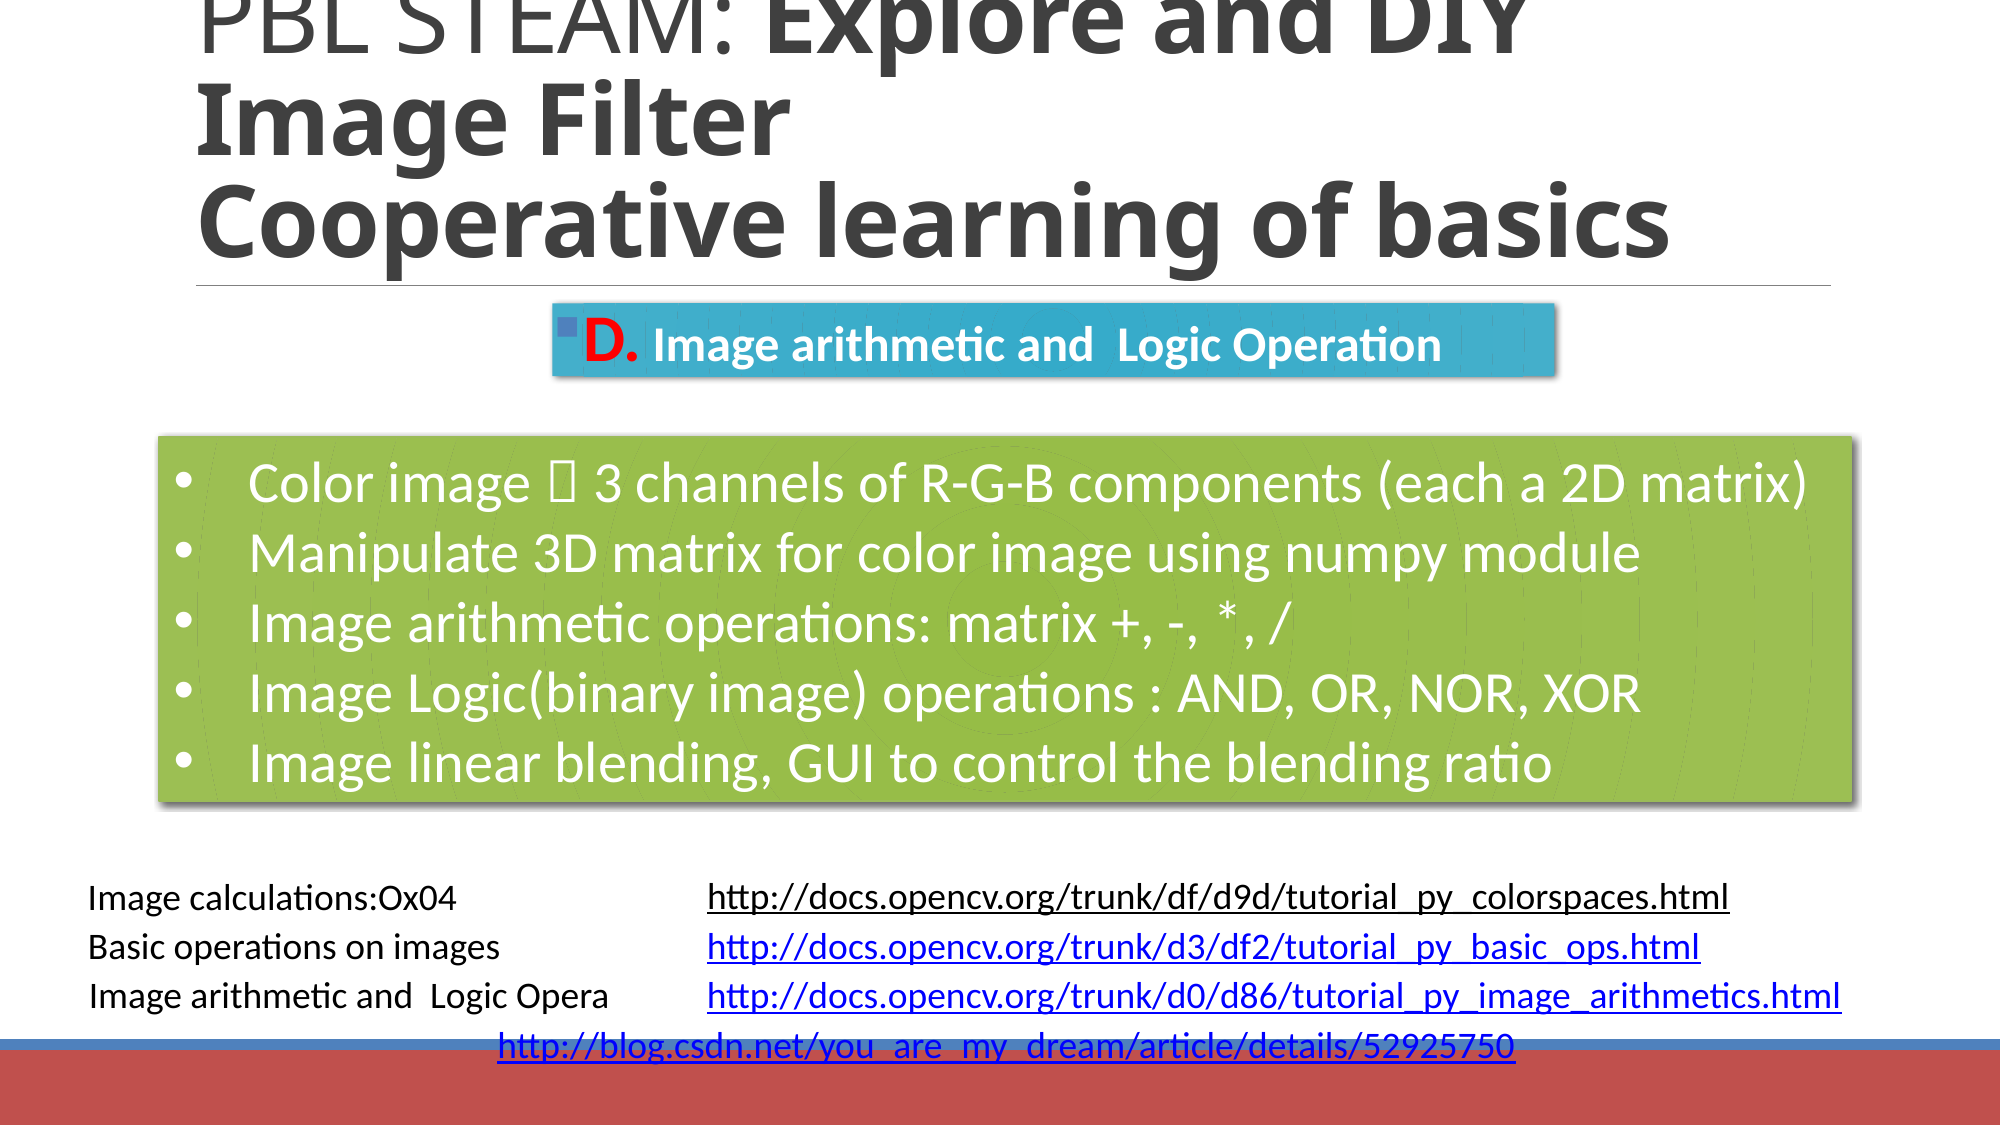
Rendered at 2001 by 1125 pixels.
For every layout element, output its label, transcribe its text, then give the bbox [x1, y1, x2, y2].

text_box Image arithmetic and Logic Opera [73, 964, 626, 1024]
text_box http://docs.opencv.org/trunk/df/d9d/tutorial_py_colorspaces.html [692, 864, 2000, 925]
text_box http://docs.opencv.org/trunk/d3/df2/tutorial_py_basic_ops.html [692, 925, 1944, 974]
title PBL STEAM: Explore and DIY Image Filter Cooperative learning of basics [180, 47, 1830, 285]
text_box Image calculations:Ox04 [72, 865, 473, 926]
text_box http://docs.opencv.org/trunk/d0/d86/tutorial_py_image_arithmetics.html [692, 964, 2000, 1024]
text_box Color image  3 channels of R-G-B components (each a 2D matrix) Manipulate 3D matrix for color image using numpy module Image arithmetic operations: matrix +, -, *, / Image Logic(binary image) operations : AND, OR, NOR, XOR Image linear blending, GUI to control the blending ratio [158, 436, 1852, 802]
text_box Basic operations on images [73, 914, 516, 964]
text_box D. Image arithmetic and Logic Operation [552, 303, 1555, 377]
text_box http://blog.csdn.net/you_are_my_dream/article/details/52925750 [482, 1013, 1624, 1074]
